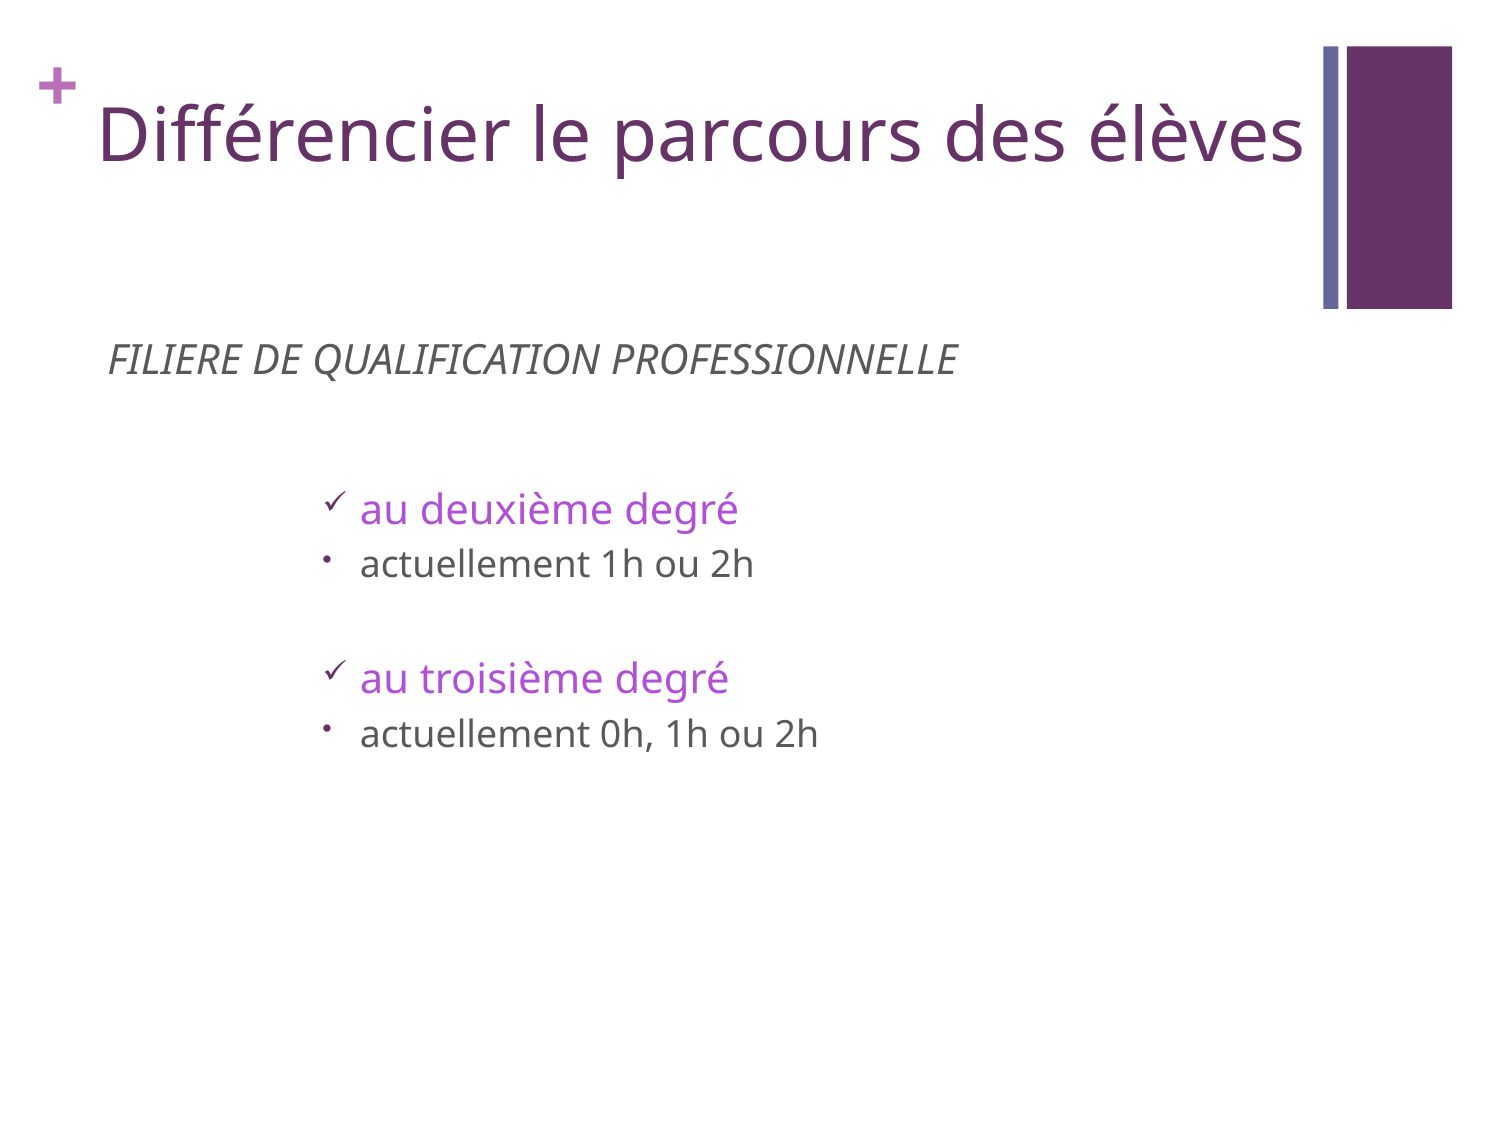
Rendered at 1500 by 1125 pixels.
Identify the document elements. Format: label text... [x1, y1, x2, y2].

list FILIERE DE QUALIFICATION PROFESSIONNELLE au deuxième degré actuellement 1h ou 2h au troisième degré actuellement 0h, 1h ou 2h [81, 324, 1322, 1005]
title Différencier le parcours des élèves [81, 79, 1322, 263]
